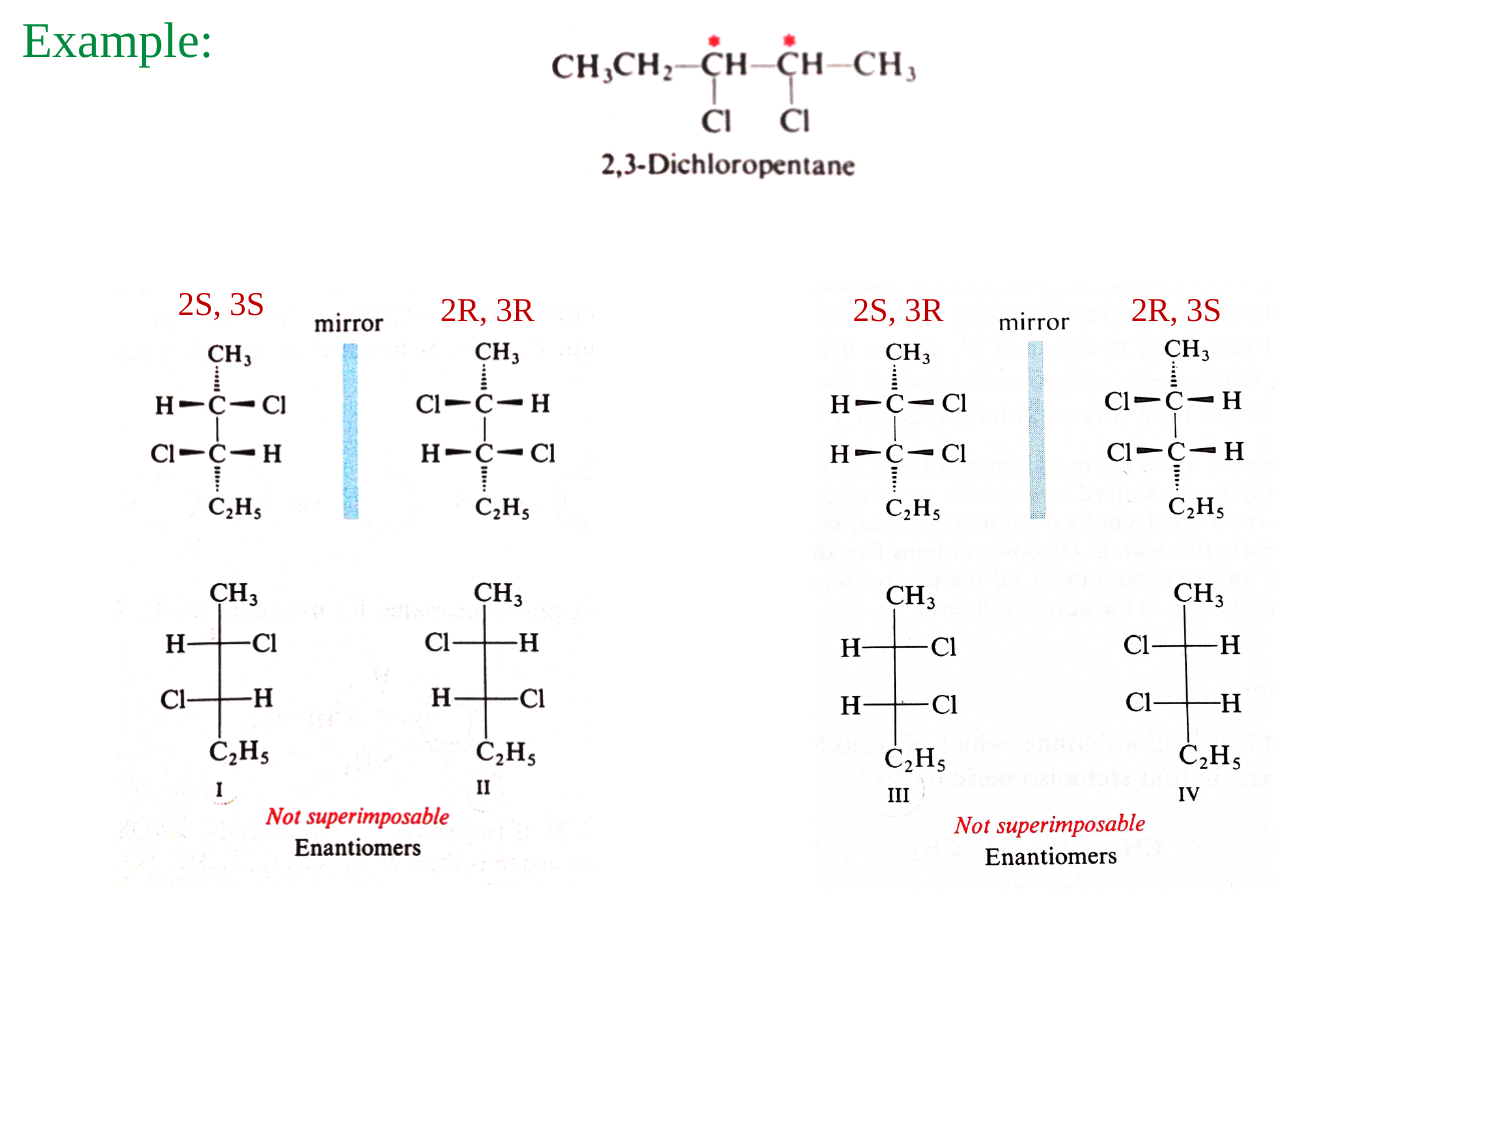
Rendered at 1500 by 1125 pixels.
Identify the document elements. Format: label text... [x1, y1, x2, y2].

text_box Example: [7, 0, 229, 75]
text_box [117, 274, 594, 885]
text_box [815, 280, 1274, 889]
picture [545, 0, 929, 196]
